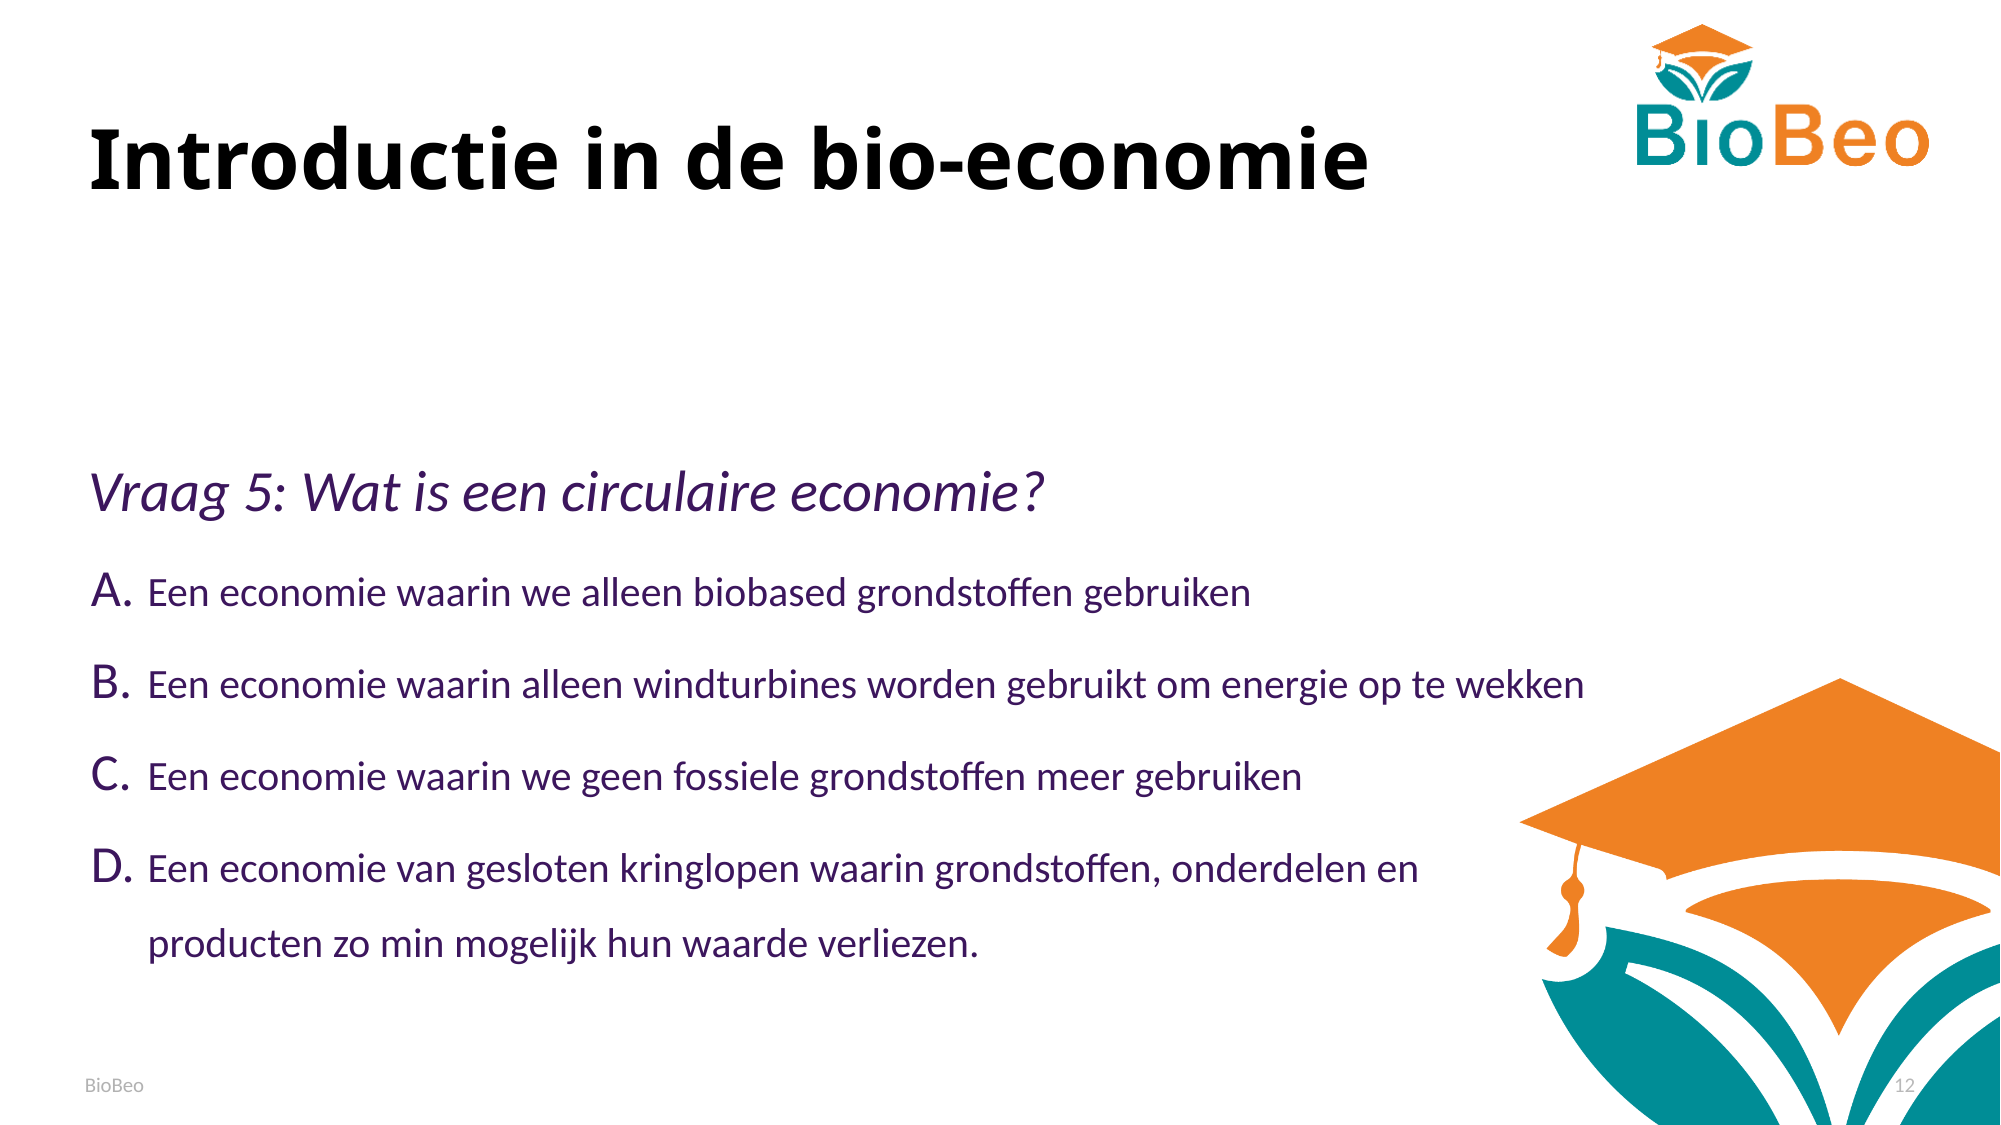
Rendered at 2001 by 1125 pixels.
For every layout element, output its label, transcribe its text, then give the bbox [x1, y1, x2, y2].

picture [1478, 618, 2000, 1125]
footer BioBeo [69, 1065, 1805, 1103]
text_box Vraag 5: Wat is een circulaire economie? Een economie waarin we alleen biobased grondstoffen gebruiken Een economie waarin alleen windturbines worden gebruikt om energie op te wekken Een economie waarin we geen fossiele grondstoffen meer gebruiken Een economie van gesloten kringlopen waarin grondstoffen, onderdelen en producten zo min mogelijk hun waarde verliezen. [74, 441, 1819, 1041]
slide_number 12 [1818, 1065, 1931, 1103]
title Introductie in de bio-economie [74, 88, 1935, 237]
picture [1635, 22, 1931, 88]
